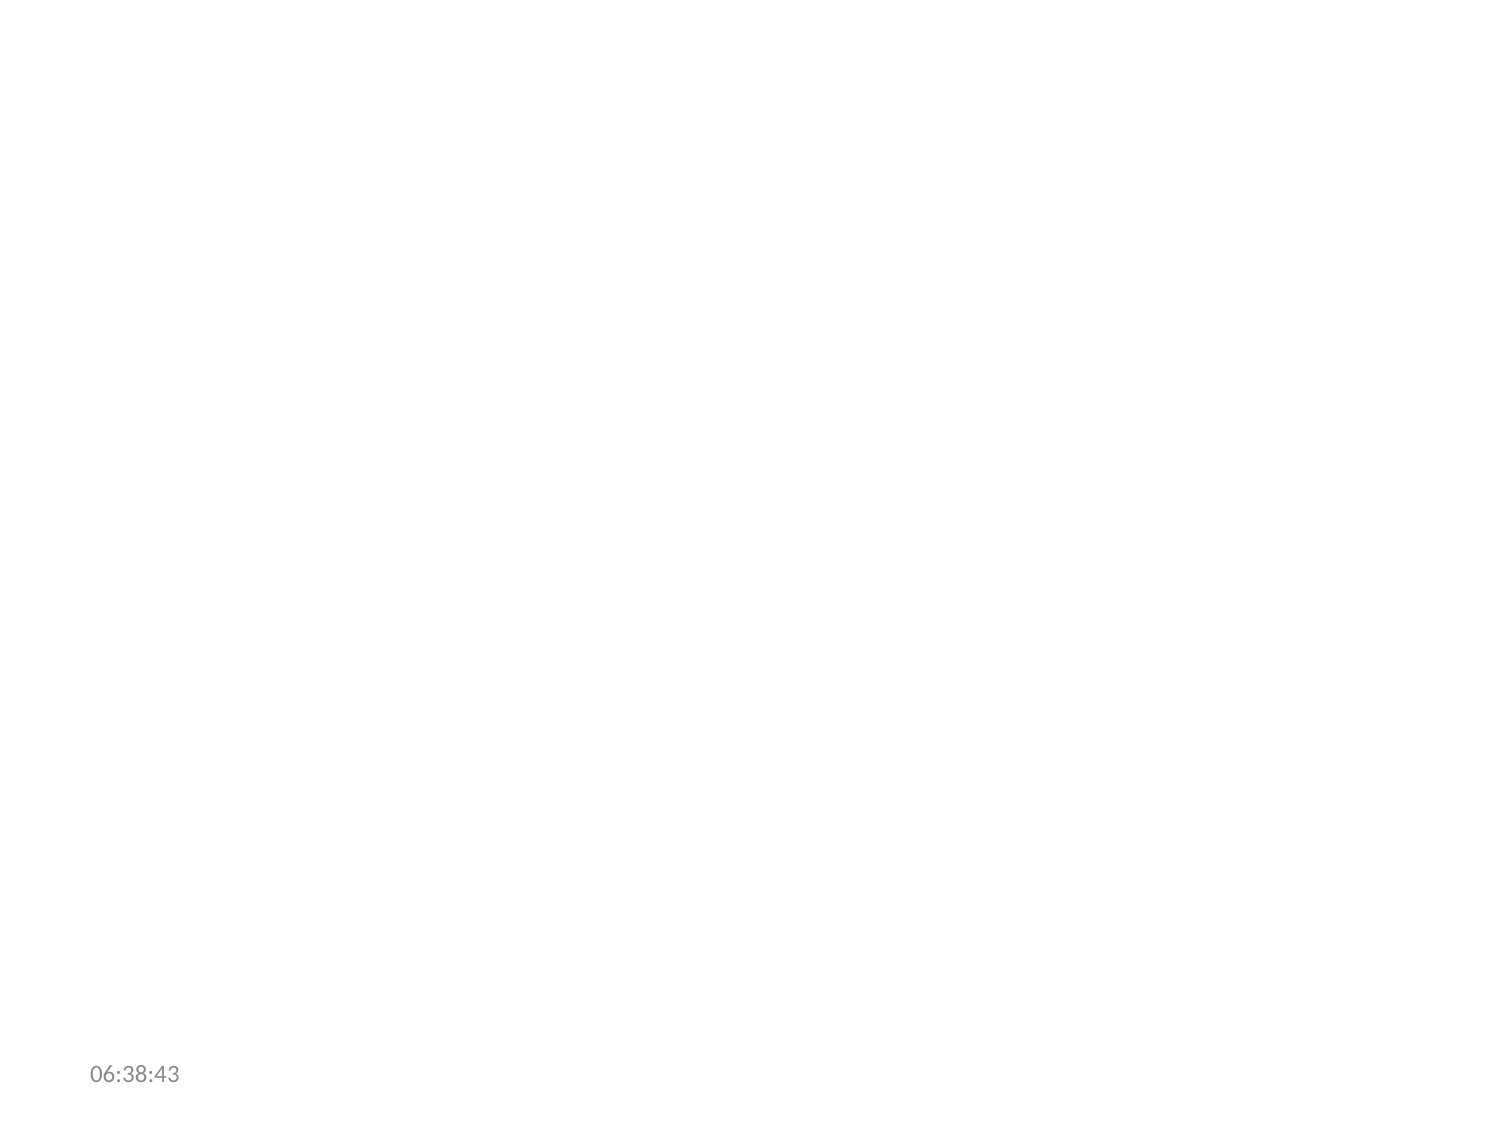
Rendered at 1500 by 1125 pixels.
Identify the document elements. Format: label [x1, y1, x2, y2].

slide_number [75, 1042, 425, 1103]
